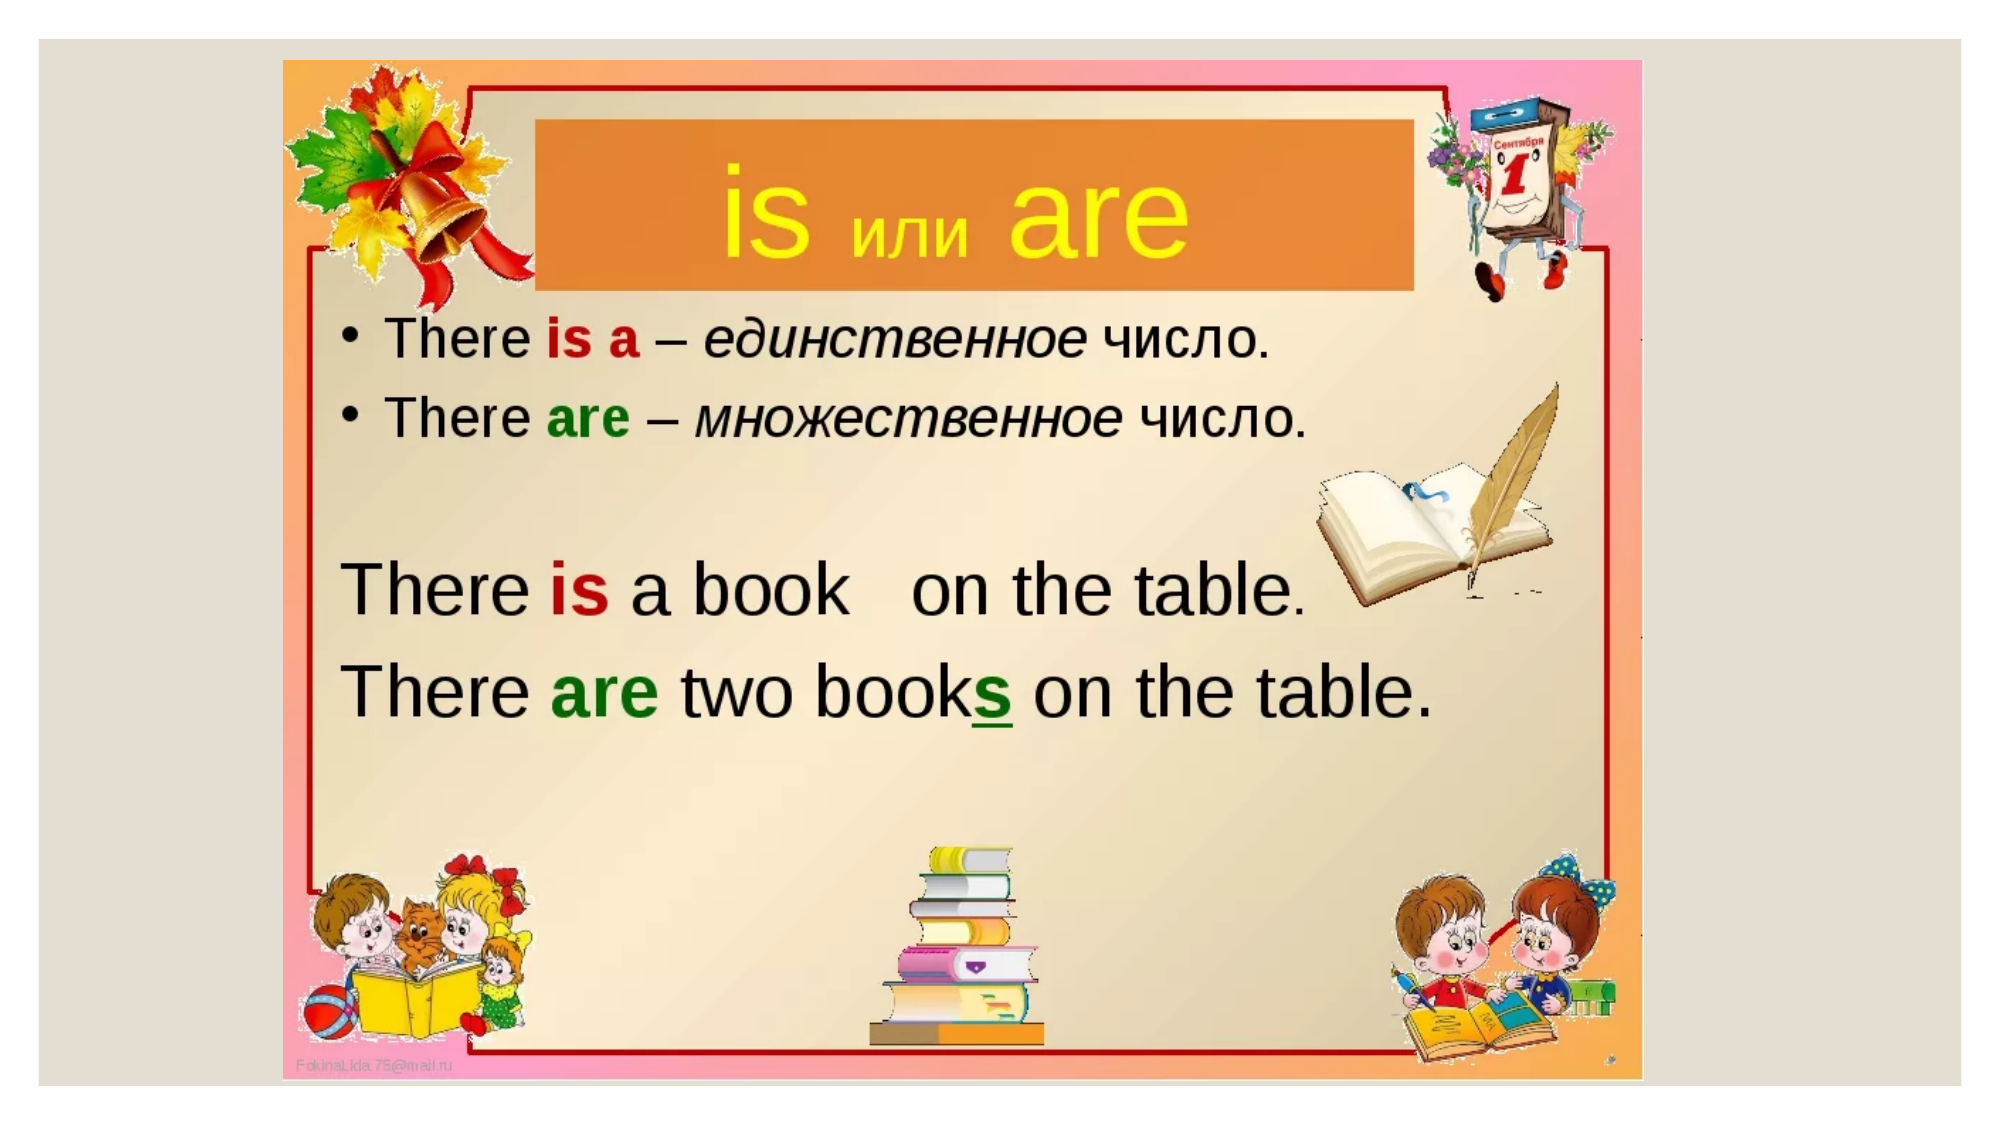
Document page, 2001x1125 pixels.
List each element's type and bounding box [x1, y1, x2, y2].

list [283, 60, 1644, 1081]
